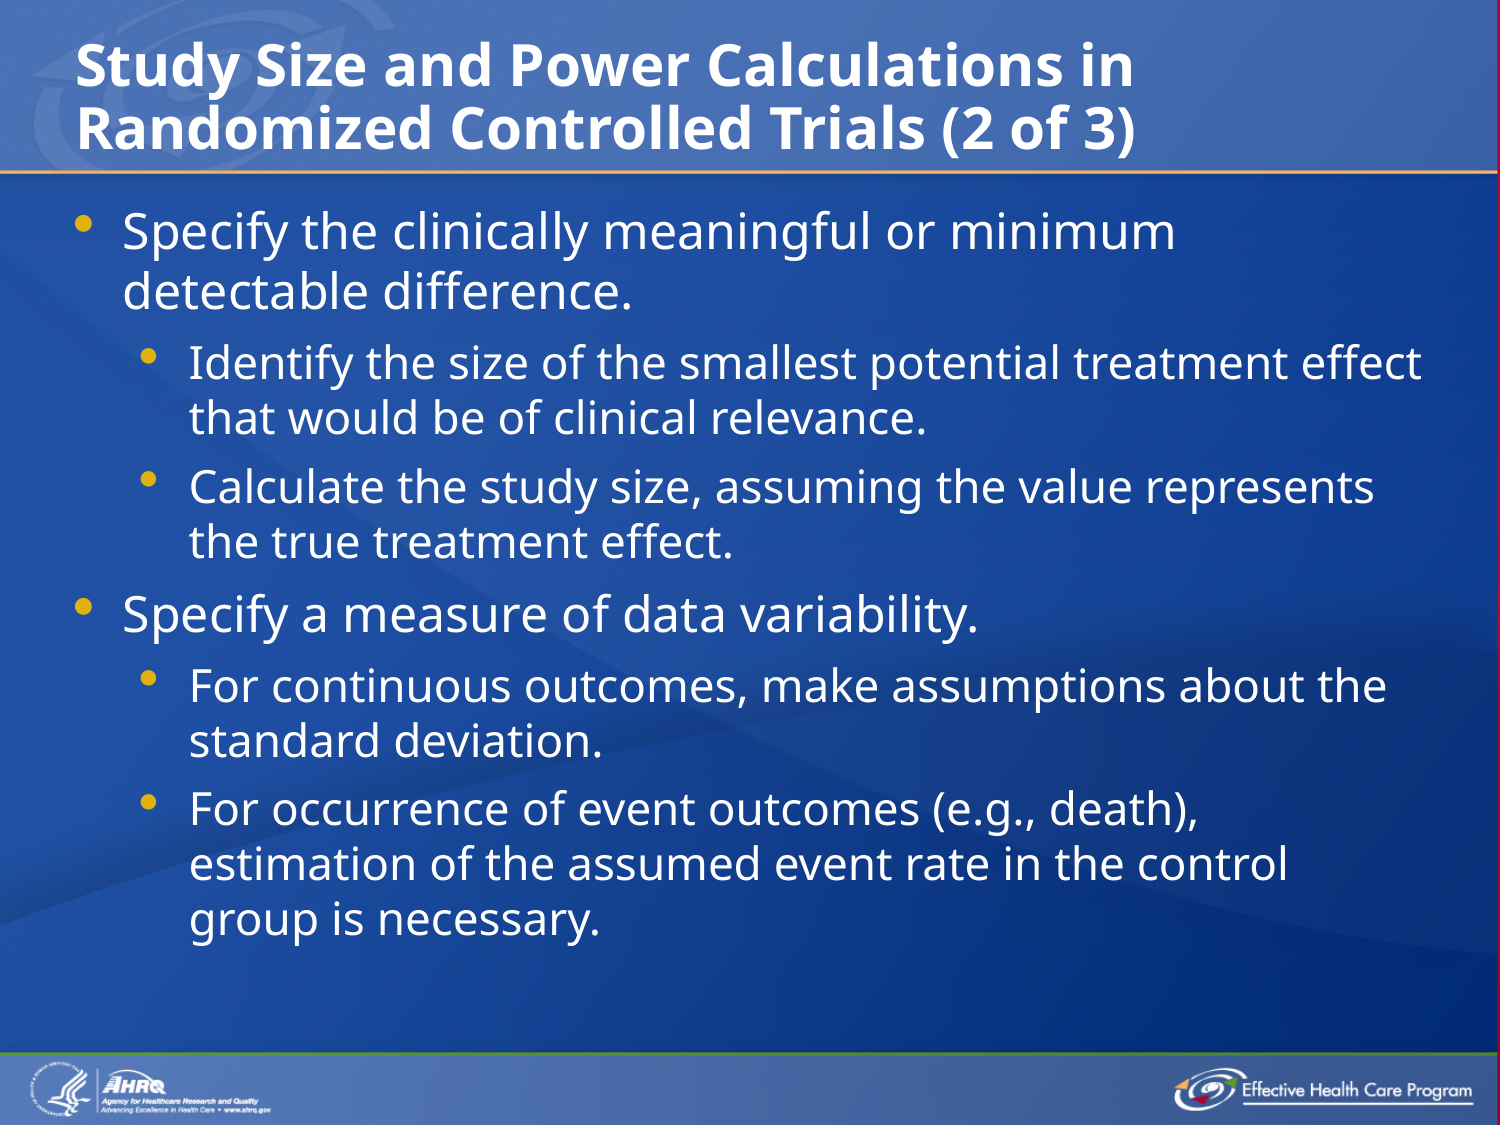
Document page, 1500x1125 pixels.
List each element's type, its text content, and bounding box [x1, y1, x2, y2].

picture [0, 0, 1500, 1125]
list Specify the clinically meaningful or minimum detectable difference. Identify the size of the smallest potential treatment effect that would be of clinical relevance. Calculate the study size, assuming the value represents the true treatment effect. Specify a measure of data variability. For continuous outcomes, make assumptions about the standard deviation. For occurrence of event outcomes (e.g., death), estimation of the assumed event rate in the control group is necessary. [75, 200, 1425, 992]
title Study Size and Power Calculations in Randomized Controlled Trials (2 of 3) [75, 21, 1425, 163]
